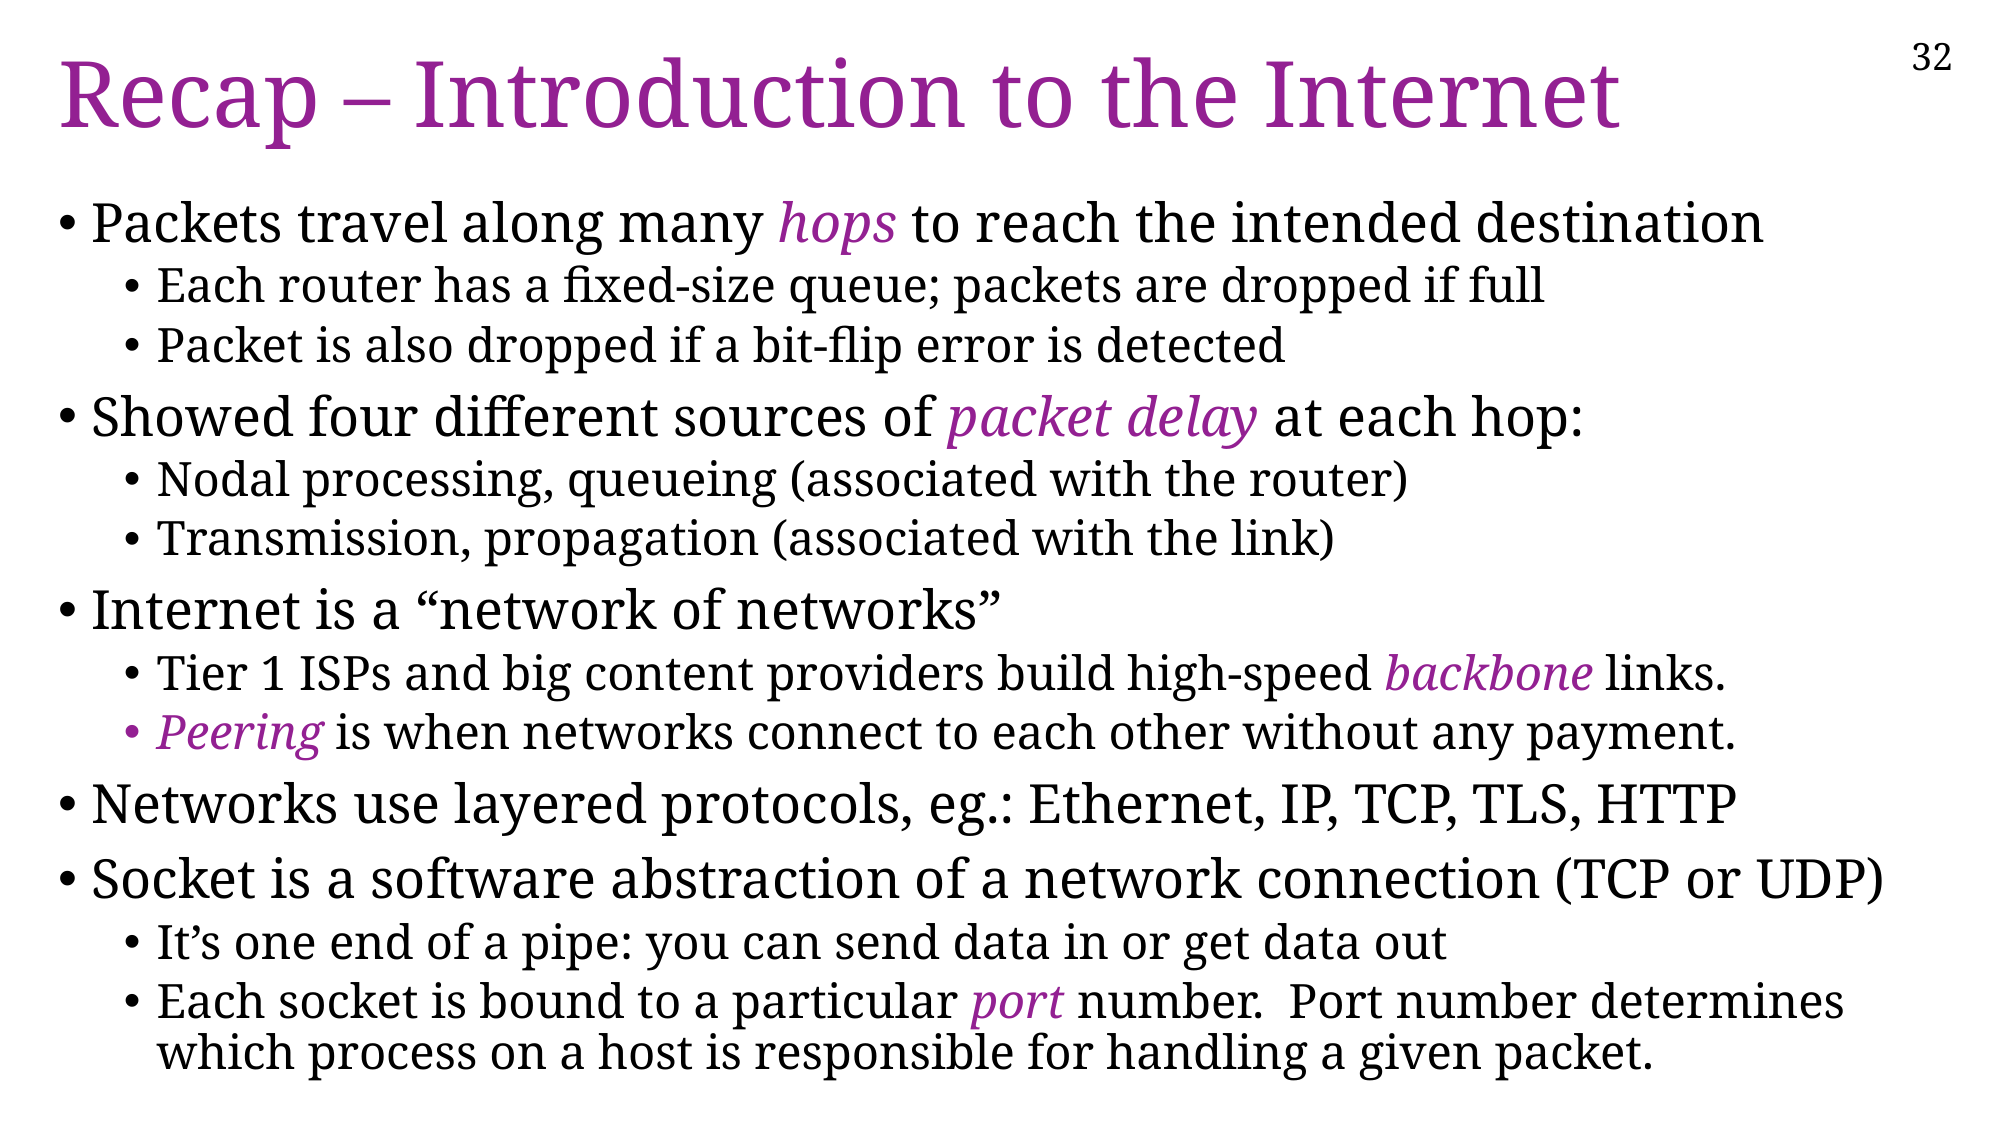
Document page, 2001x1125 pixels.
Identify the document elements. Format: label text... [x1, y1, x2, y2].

title Recap – Introduction to the Internet [43, 25, 1953, 171]
list Packets travel along many hops to reach the intended destination Each router has a fixed-size queue; packets are dropped if full Packet is also dropped if a bit-flip error is detected Showed four different sources of packet delay at each hop: Nodal processing, queueing (associated with the router) Transmission, propagation (associated with the link) Internet is a “network of networks” Tier 1 ISPs and big content providers build high-speed backbone links. Peering is when networks connect to each other without any payment. Networks use layered protocols, eg.: Ethernet, IP, TCP, TLS, HTTP Socket is a software abstraction of a network connection (TCP or UDP) It’s one end of a pipe: you can send data in or get data out Each socket is bound to a particular port number. Port number determines which process on a host is responsible for handling a given packet. [43, 188, 1953, 1106]
